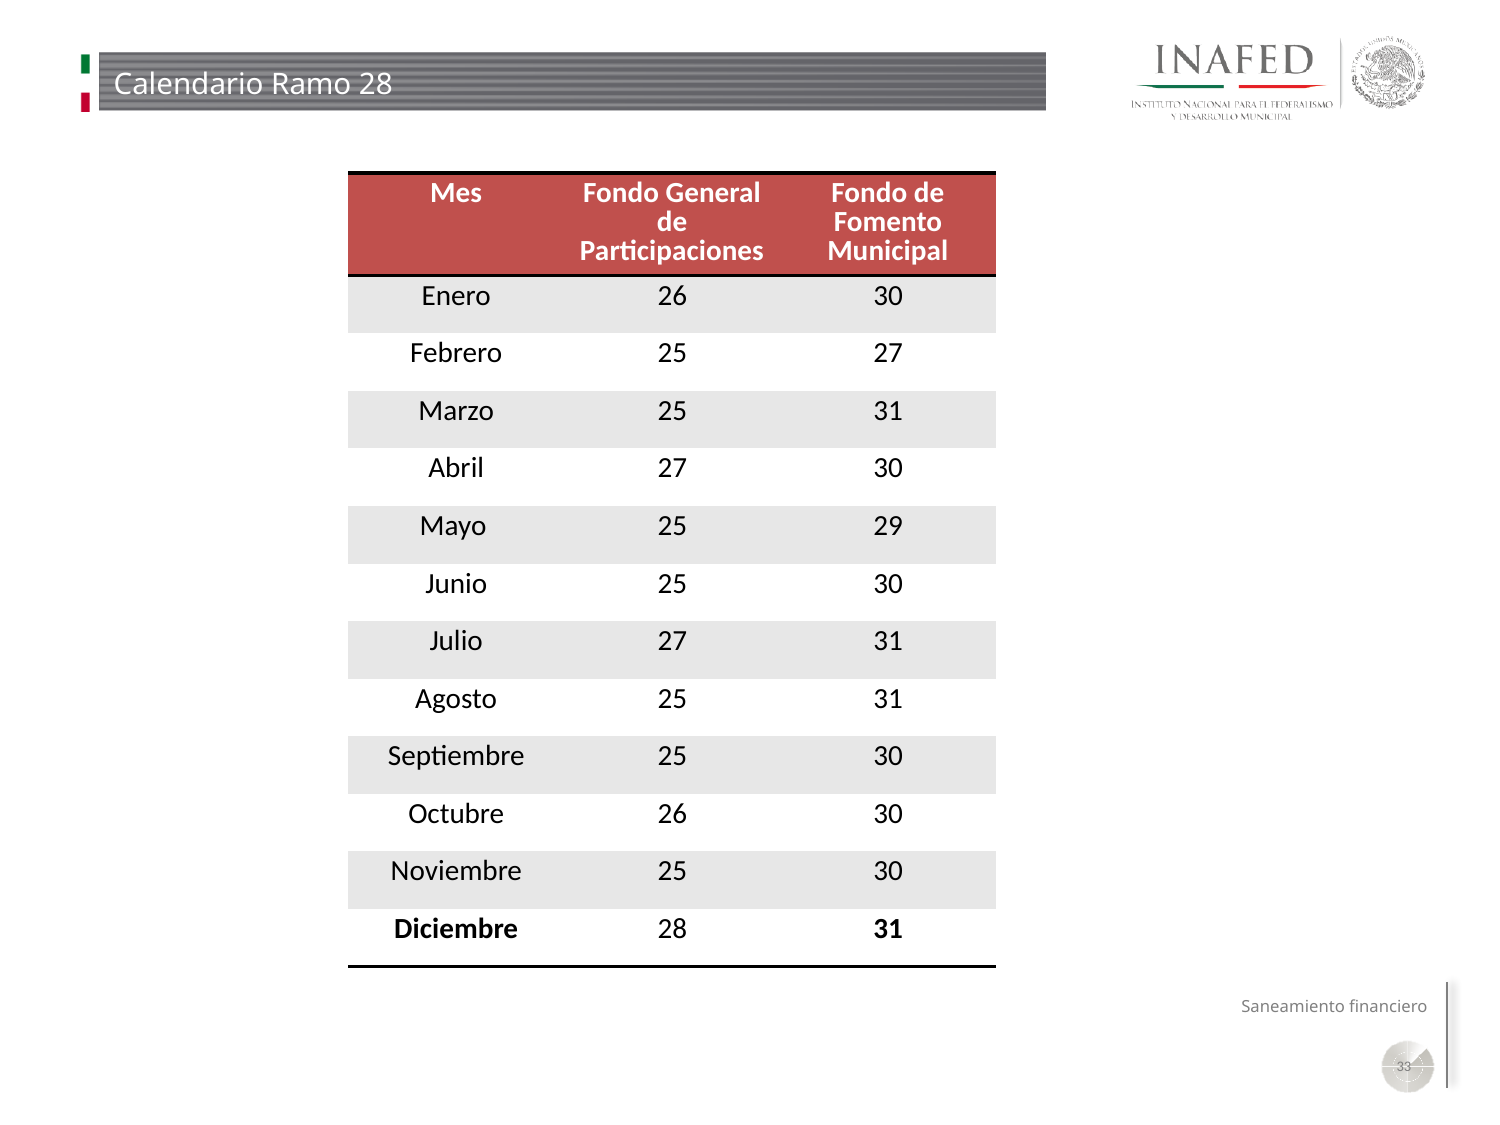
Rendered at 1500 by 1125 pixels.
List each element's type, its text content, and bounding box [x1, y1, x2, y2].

table_cell 27 [780, 333, 996, 391]
table_cell Julio [348, 621, 564, 679]
table_cell 30 [780, 794, 996, 851]
table_cell 31 [780, 679, 996, 736]
table_cell 25 [564, 333, 780, 391]
table_cell 26 [564, 794, 780, 851]
picture [77, 45, 1046, 112]
table_cell 25 [564, 736, 780, 794]
table_cell Agosto [348, 679, 564, 736]
table_cell Abril [348, 448, 564, 506]
slide_number 33 [1381, 1035, 1443, 1097]
table_cell 31 [780, 909, 996, 965]
table_cell 25 [564, 391, 780, 448]
table_header Fondo de Fomento Municipal [780, 175, 996, 274]
table_cell 30 [780, 851, 996, 909]
table_cell 25 [564, 506, 780, 564]
table_cell 31 [780, 621, 996, 679]
table_cell 25 [564, 679, 780, 736]
table_header Mes [348, 175, 564, 274]
table_cell Marzo [348, 391, 564, 448]
table_cell Noviembre [348, 851, 564, 909]
table_cell Junio [348, 564, 564, 621]
table_cell 28 [564, 909, 780, 965]
table_cell Mayo [348, 506, 564, 564]
table_cell Diciembre [348, 909, 564, 965]
table_cell Septiembre [348, 736, 564, 794]
table_cell 31 [780, 391, 996, 448]
table_cell 26 [564, 277, 780, 333]
table_cell 30 [780, 564, 996, 621]
table_cell 27 [564, 621, 780, 679]
table_cell 27 [564, 448, 780, 506]
table_cell 30 [780, 448, 996, 506]
picture [1128, 35, 1436, 123]
table_cell 25 [564, 851, 780, 909]
table_cell Enero [348, 277, 564, 333]
title Calendario Ramo 28 [98, 55, 1046, 111]
table_header Fondo General de Participaciones [564, 175, 780, 274]
table_cell 30 [780, 736, 996, 794]
table_cell 25 [564, 564, 780, 621]
table_cell Febrero [348, 333, 564, 391]
table_cell 30 [780, 277, 996, 333]
table_cell 29 [780, 506, 996, 564]
table_cell Octubre [348, 794, 564, 851]
